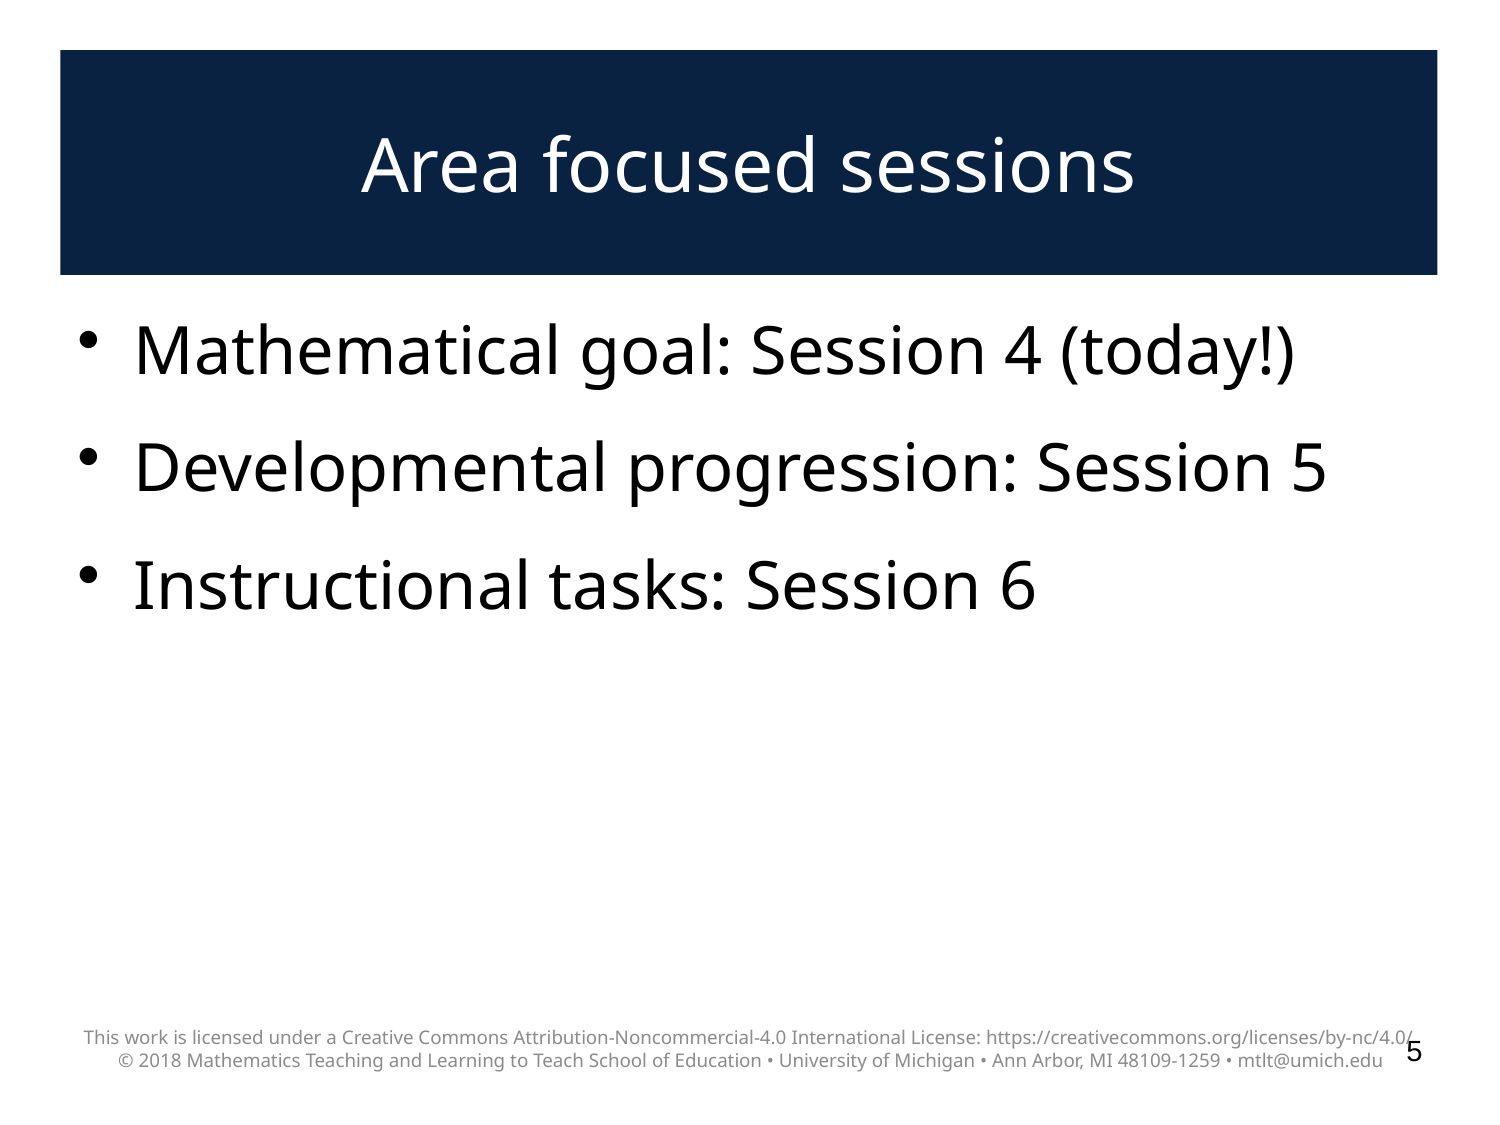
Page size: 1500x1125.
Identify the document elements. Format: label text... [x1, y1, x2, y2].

slide_number 5 [1337, 1024, 1438, 1088]
list Mathematical goal: Session 4 (today!) Developmental progression: Session 5 Instructional tasks: Session 6 [62, 299, 1438, 1005]
title Area focused sessions [60, 50, 1438, 275]
footer This work is licensed under a Creative Commons Attribution-Noncommercial-4.0 International License: https://creativecommons.org/licenses/by-nc/4.0/ © 2018 Mathematics Teaching and Learning to Teach School of Education • University of Michigan • Ann Arbor, MI 48109-1259 • mtlt@umich.edu [62, 1009, 1438, 1088]
